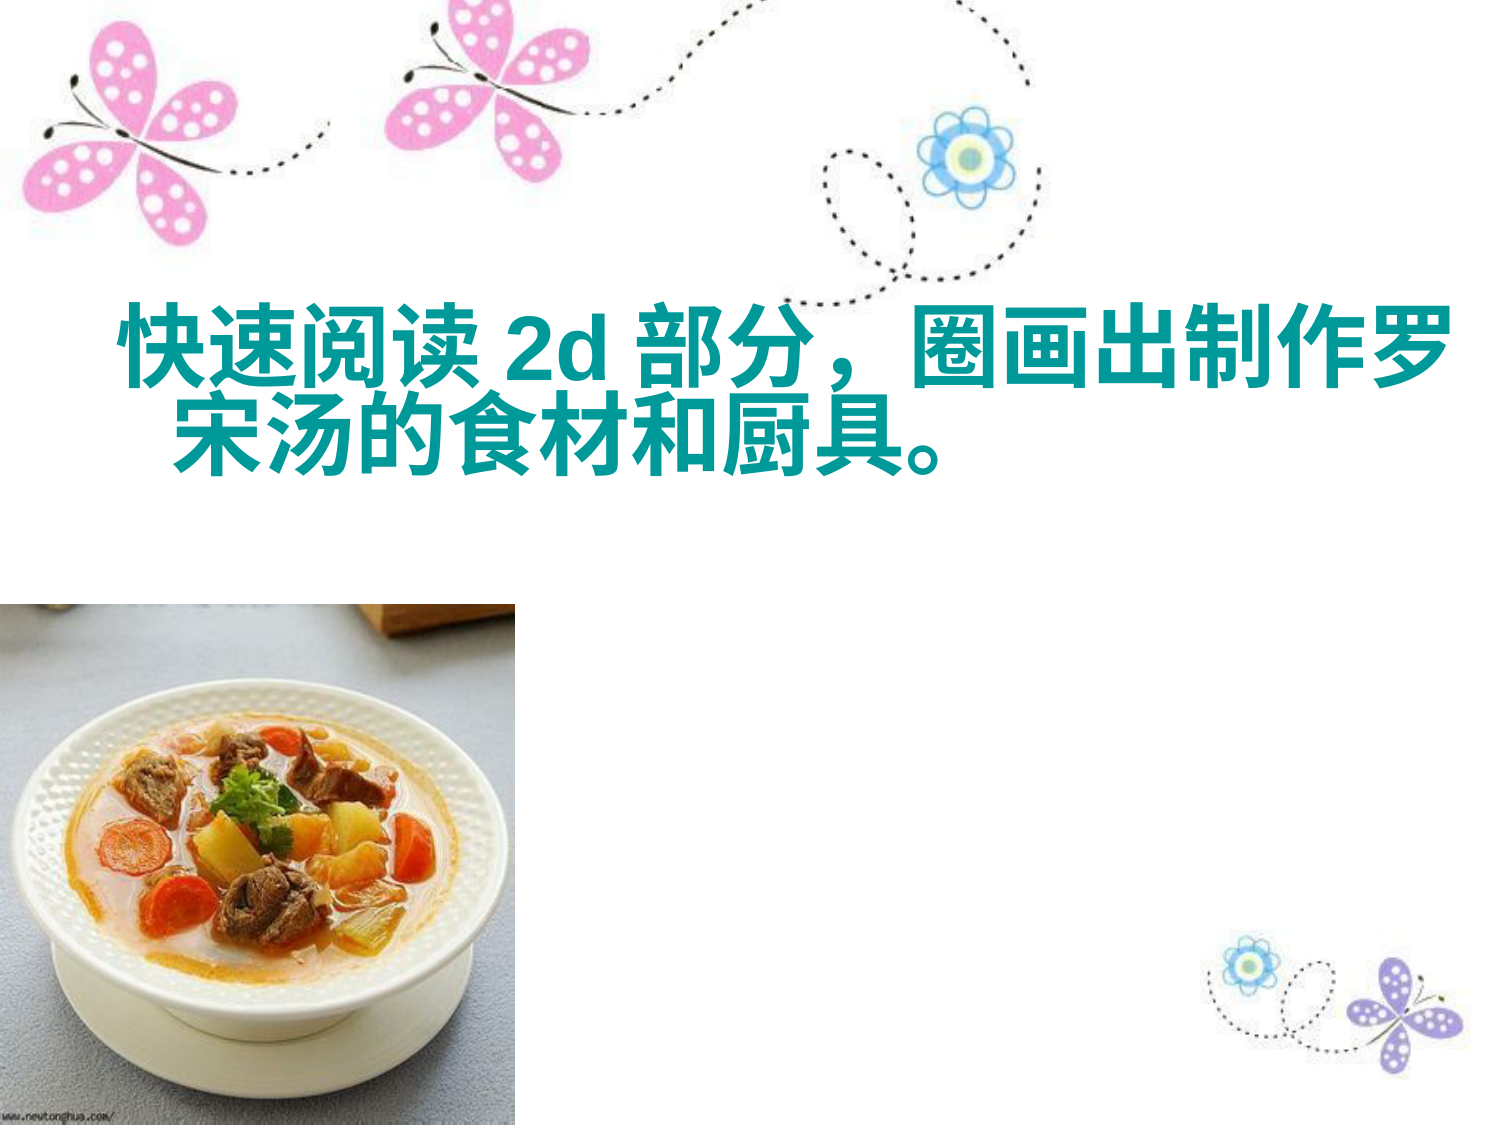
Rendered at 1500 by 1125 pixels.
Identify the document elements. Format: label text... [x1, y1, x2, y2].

picture [0, 0, 1500, 1125]
list 快速阅读2d部分，圈画出制作罗宋汤的食材和厨具。 [100, 302, 1500, 752]
